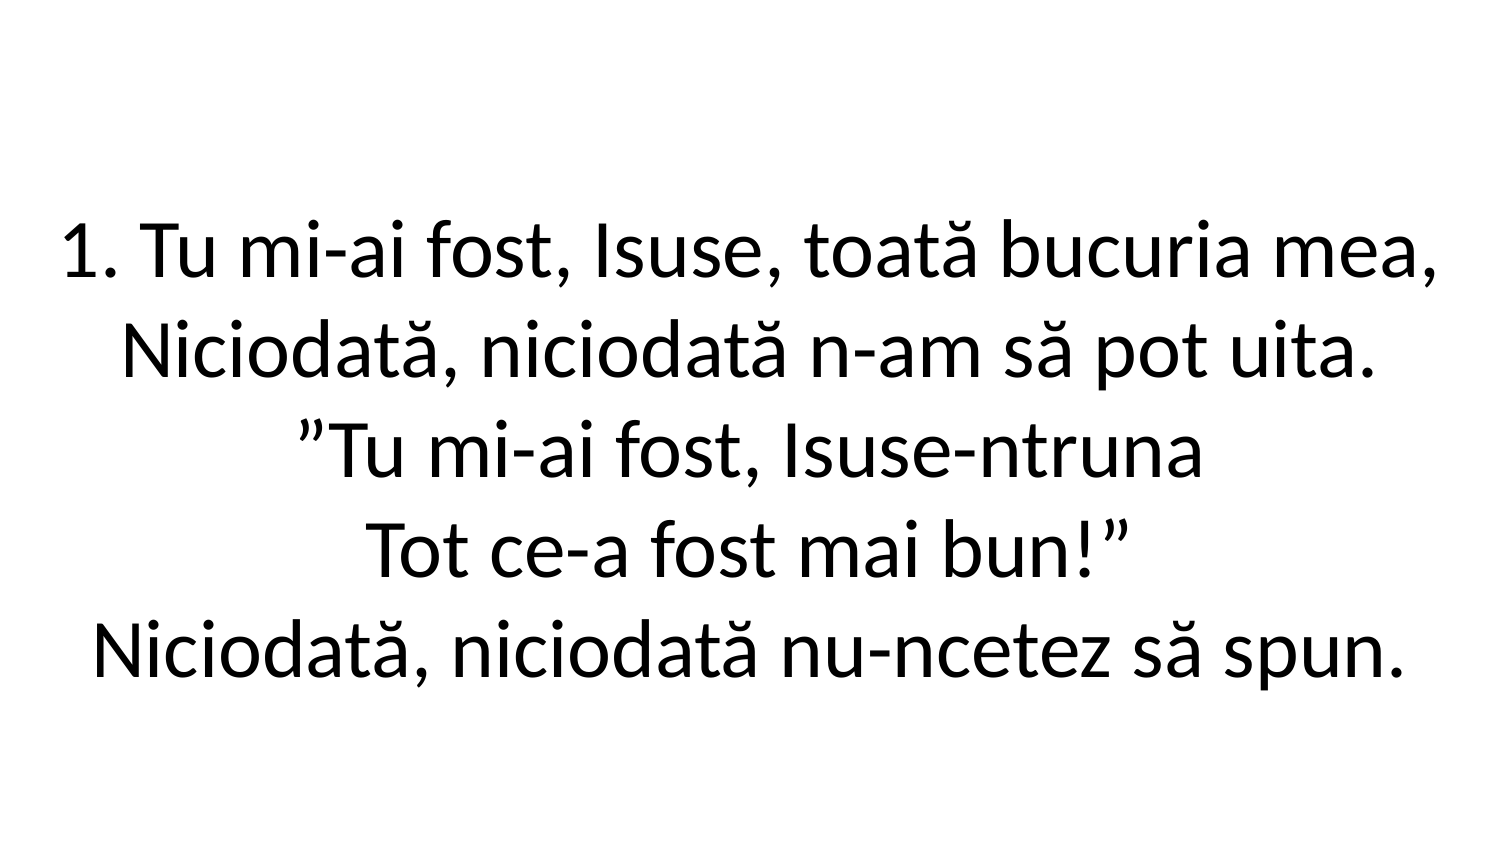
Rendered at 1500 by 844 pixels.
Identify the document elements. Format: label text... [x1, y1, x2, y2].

text_box 1. Tu mi-ai fost, Isuse, toată bucuria mea, Niciodată, niciodată n-am să pot uita. ”Tu mi-ai fost, Isuse-ntruna Tot ce-a fost mai bun!” Niciodată, niciodată nu-ncetez să spun. [43, 142, 1457, 702]
